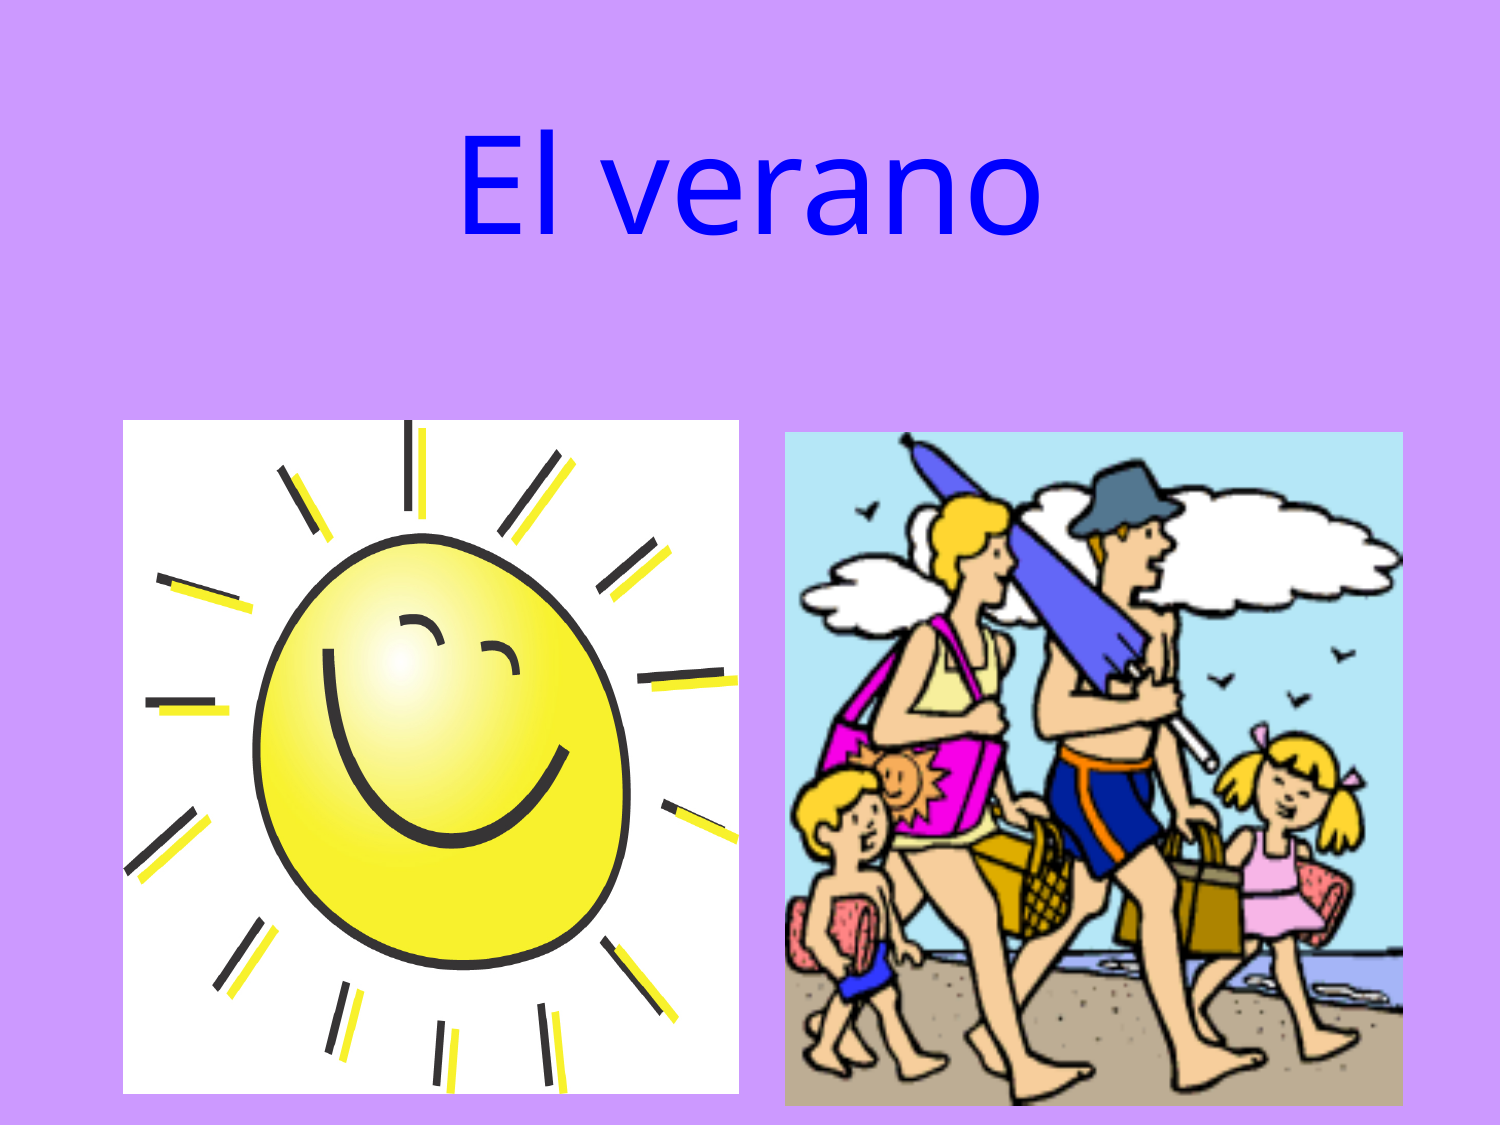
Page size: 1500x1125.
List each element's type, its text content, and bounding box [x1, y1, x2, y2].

picture [785, 432, 1404, 1107]
text_box El verano [230, 90, 1270, 270]
picture [123, 420, 739, 1095]
